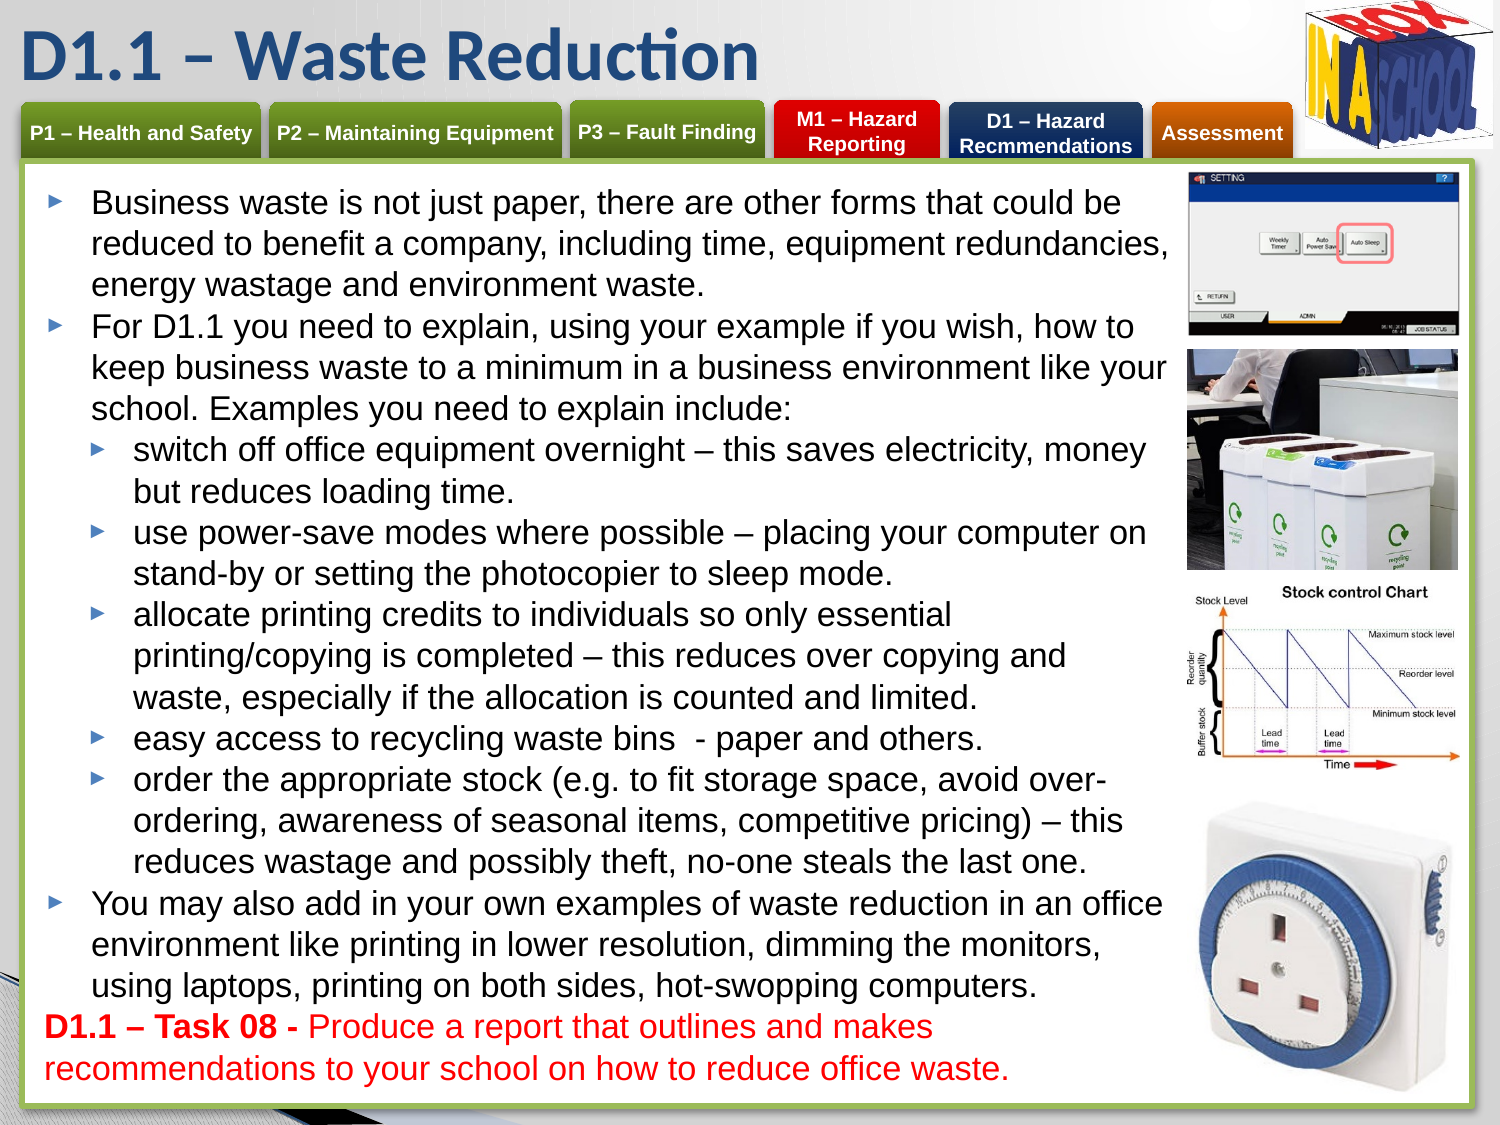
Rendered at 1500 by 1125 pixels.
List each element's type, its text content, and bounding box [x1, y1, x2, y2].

picture [1186, 585, 1460, 770]
picture [1186, 171, 1460, 336]
picture [1305, 0, 1494, 149]
title D1.1 – Waste Reduction [5, 0, 1270, 102]
list Business waste is not just paper, there are other forms that could be reduced to benefit a company, including time, equipment redundancies, energy wastage and environment waste. For D1.1 you need to explain, using your example if you wish, how to keep business waste to a minimum in a business environment like your school. Examples you need to explain include: switch off office equipment overnight – this saves electricity, money but reduces loading time. use power-save modes where possible – placing your computer on stand-by or setting the photocopier to sleep mode. allocate printing credits to individuals so only essential printing/copying is completed – this reduces over copying and waste, especially if the allocation is counted and limited. easy access to recycling waste bins - paper and others. order the appropriate stock (e.g. to fit storage space, avoid over-ordering, awareness of seasonal items, competitive pricing) – this reduces wastage and possibly theft, no-one steals the last one. You may also add in your own examples of waste reduction in an office environment like printing in lower resolution, dimming the monitors, using laptops, printing on both sides, hot-swopping computers. D1.1 – Task 08 - Produce a report that outlines and makes recommendations to your school on how to reduce office waste. [29, 172, 1188, 1125]
picture [1186, 799, 1458, 1095]
picture [1186, 349, 1458, 570]
